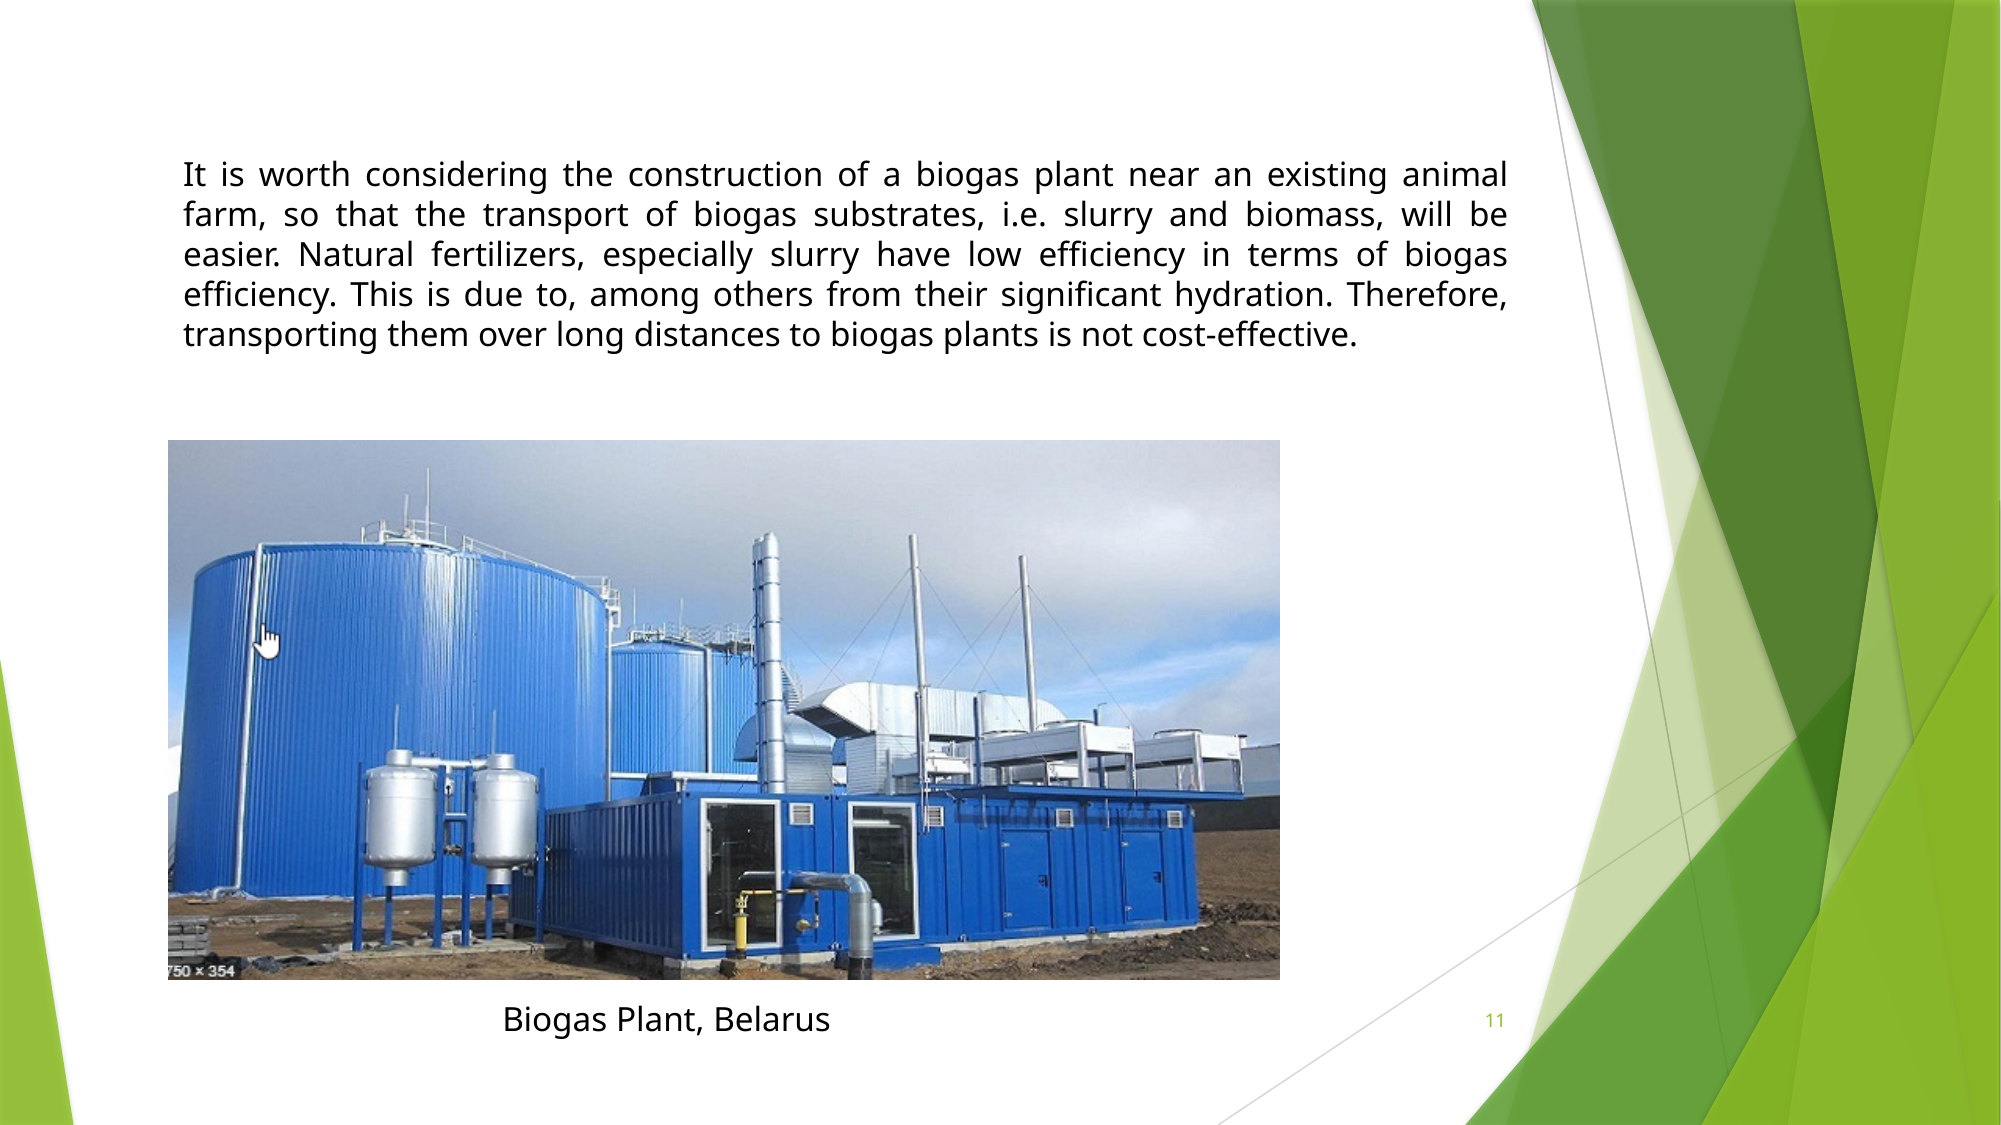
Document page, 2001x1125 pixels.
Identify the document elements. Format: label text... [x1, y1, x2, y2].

slide_number 11 [1409, 991, 1522, 1051]
text_box It is worth considering the construction of a biogas plant near an existing animal farm, so that the transport of biogas substrates, i.e. slurry and biomass, will be easier. Natural fertilizers, especially slurry have low efficiency in terms of biogas efficiency. This is due to, among others from their significant hydration. Therefore, transporting them over long distances to biogas plants is not cost-effective. [168, 145, 1526, 361]
picture [167, 439, 1281, 980]
text_box Biogas Plant, Belarus [487, 991, 1153, 1046]
